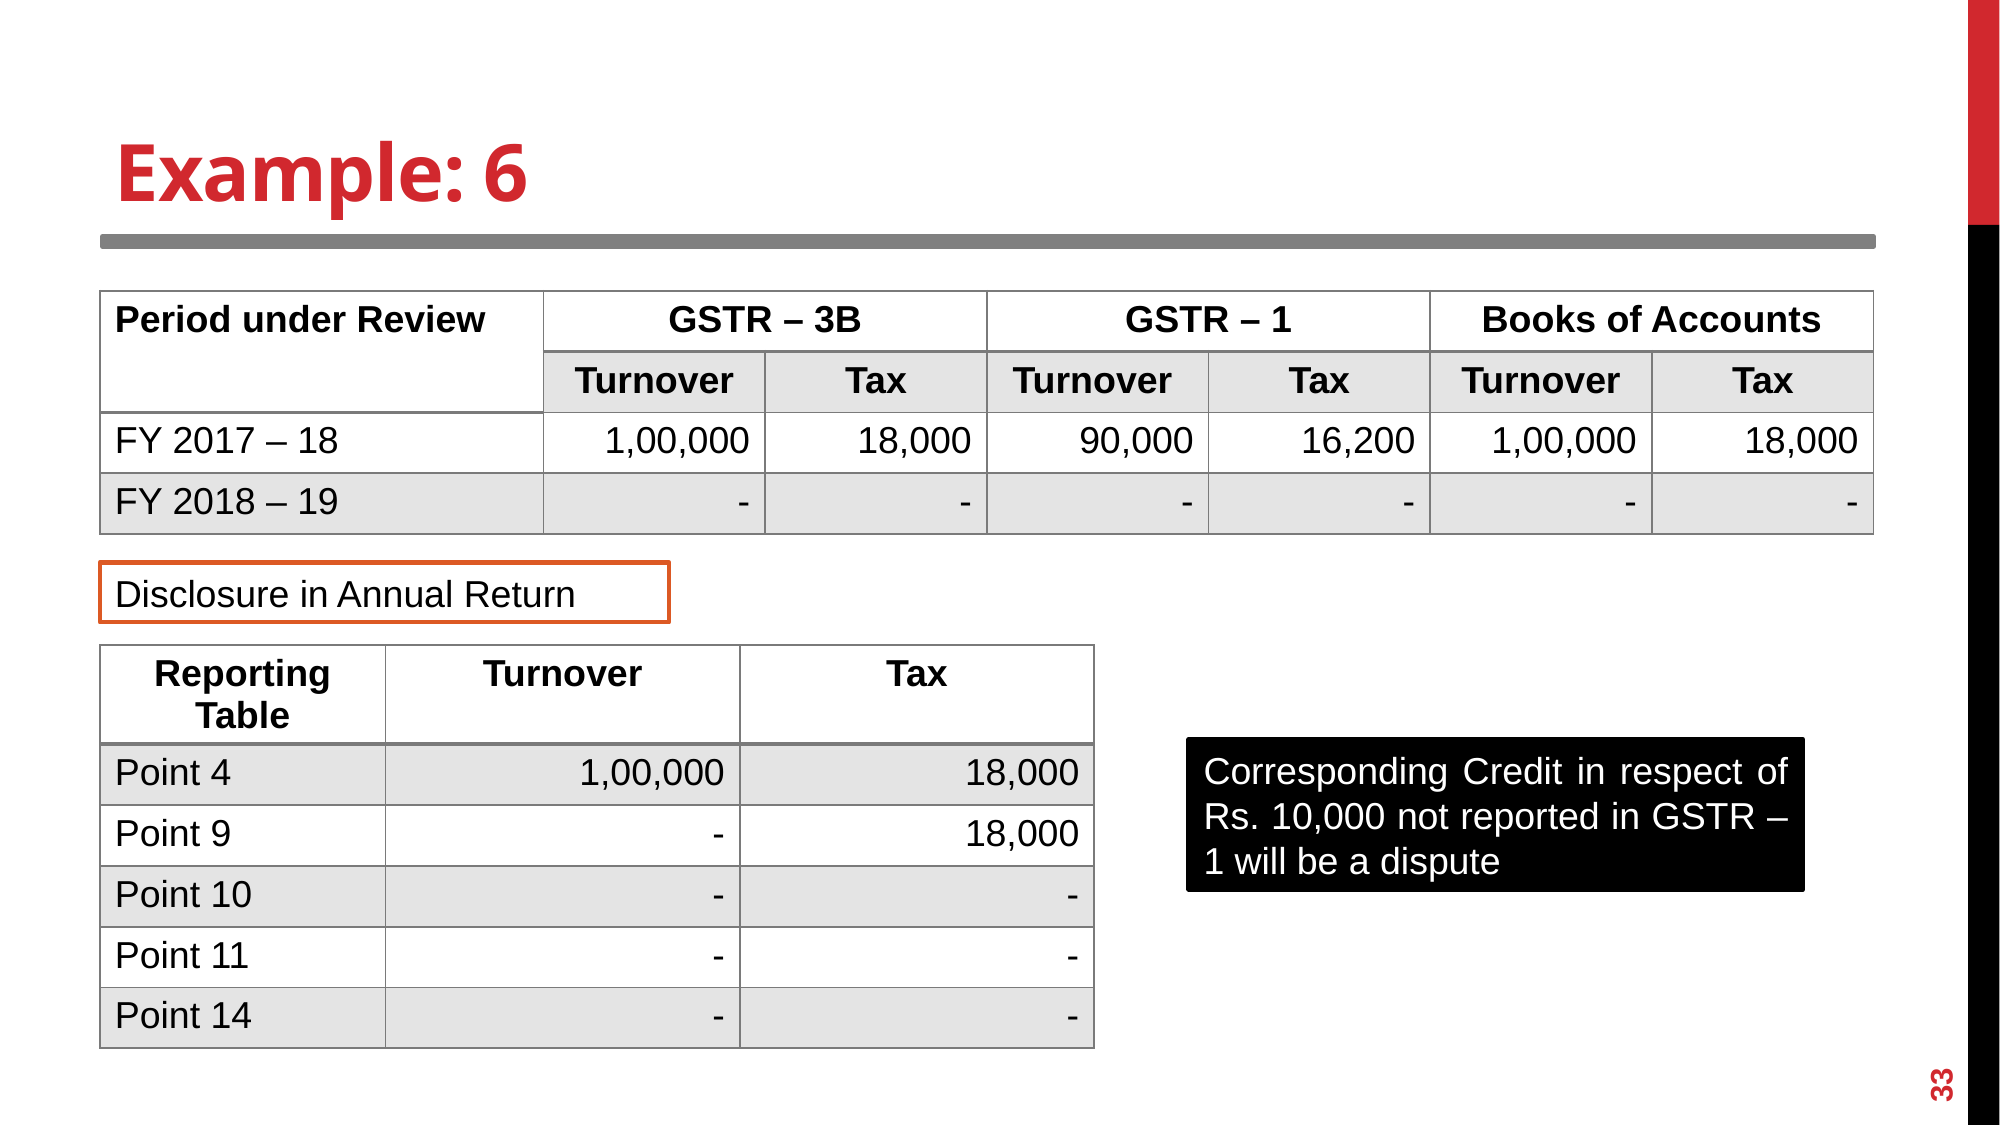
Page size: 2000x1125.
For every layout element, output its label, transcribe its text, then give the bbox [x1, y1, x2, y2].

table_cell Turnover [1431, 353, 1651, 412]
table_header Period under Review [101, 292, 543, 411]
table_cell Point 14 [101, 988, 385, 1047]
table_header Tax [741, 646, 1093, 742]
table_cell Point 11 [101, 928, 385, 987]
table_cell - [741, 928, 1093, 987]
table_cell FY 2017 – 18 [101, 414, 543, 472]
table_cell - [1653, 474, 1873, 533]
text_box Corresponding Credit in respect of Rs. 10,000 not reported in GSTR – 1 will be a dispute [1186, 737, 1805, 892]
table_cell - [741, 988, 1093, 1047]
title Example: 6 [99, 25, 1874, 225]
table_cell 1,00,000 [386, 746, 739, 804]
table_cell Point 10 [101, 867, 385, 926]
table_cell - [988, 474, 1208, 533]
table_header GSTR – 3B [544, 292, 986, 350]
table_cell - [1431, 474, 1651, 533]
table_header Books of Accounts [1431, 292, 1873, 350]
text_box Disclosure in Annual Return [98, 560, 671, 624]
table_cell 18,000 [741, 806, 1093, 865]
table_cell 90,000 [988, 413, 1208, 472]
table_header Turnover [386, 646, 739, 742]
table_cell 1,00,000 [544, 413, 764, 472]
table_cell Tax [1209, 353, 1429, 412]
table_header GSTR – 1 [988, 292, 1429, 350]
slide_number 33 [1909, 1025, 1971, 1118]
table_cell - [766, 474, 986, 533]
table_cell - [386, 928, 739, 987]
table_cell Tax [1653, 353, 1873, 412]
table_cell 1,00,000 [1431, 413, 1651, 472]
table_cell Tax [766, 353, 986, 412]
table_cell - [741, 867, 1093, 926]
table_cell 18,000 [1653, 413, 1873, 472]
table_cell Turnover [544, 353, 764, 412]
table_cell Point 9 [101, 806, 385, 865]
table_cell 18,000 [741, 746, 1093, 804]
table_cell - [386, 806, 739, 865]
table_cell Point 4 [101, 746, 385, 804]
table_header Reporting Table [101, 646, 385, 742]
table_cell - [386, 867, 739, 926]
table_cell - [544, 474, 764, 533]
table_cell FY 2018 – 19 [101, 474, 543, 533]
table_cell 18,000 [766, 413, 986, 472]
table_cell - [386, 988, 739, 1047]
table_cell 16,200 [1209, 413, 1429, 472]
table_cell Turnover [988, 353, 1208, 412]
table_cell - [1209, 474, 1429, 533]
